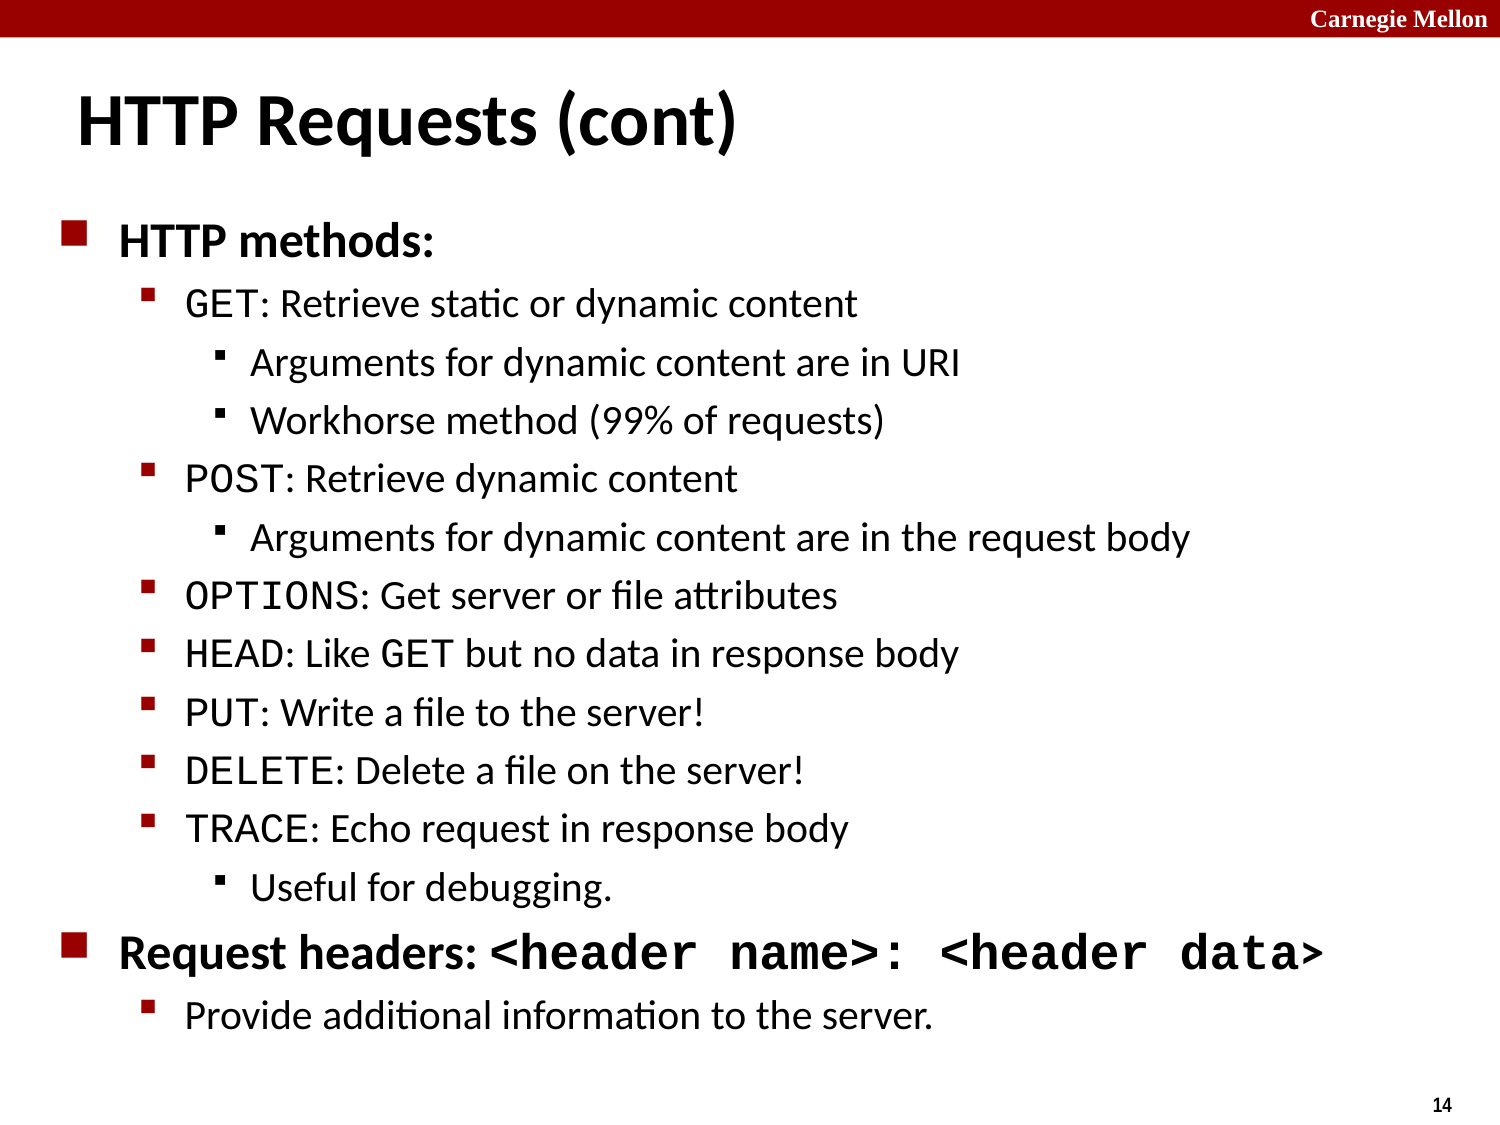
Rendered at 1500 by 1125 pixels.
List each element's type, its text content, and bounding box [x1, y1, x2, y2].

title HTTP Requests (cont) [62, 68, 1144, 163]
list HTTP methods: GET: Retrieve static or dynamic content Arguments for dynamic content are in URI Workhorse method (99% of requests) POST: Retrieve dynamic content Arguments for dynamic content are in the request body OPTIONS: Get server or file attributes HEAD: Like GET but no data in response body PUT: Write a file to the server! DELETE: Delete a file on the server! TRACE: Echo request in response body Useful for debugging. Request headers: <header name>: <header data> Provide additional information to the server. [47, 199, 1411, 1076]
